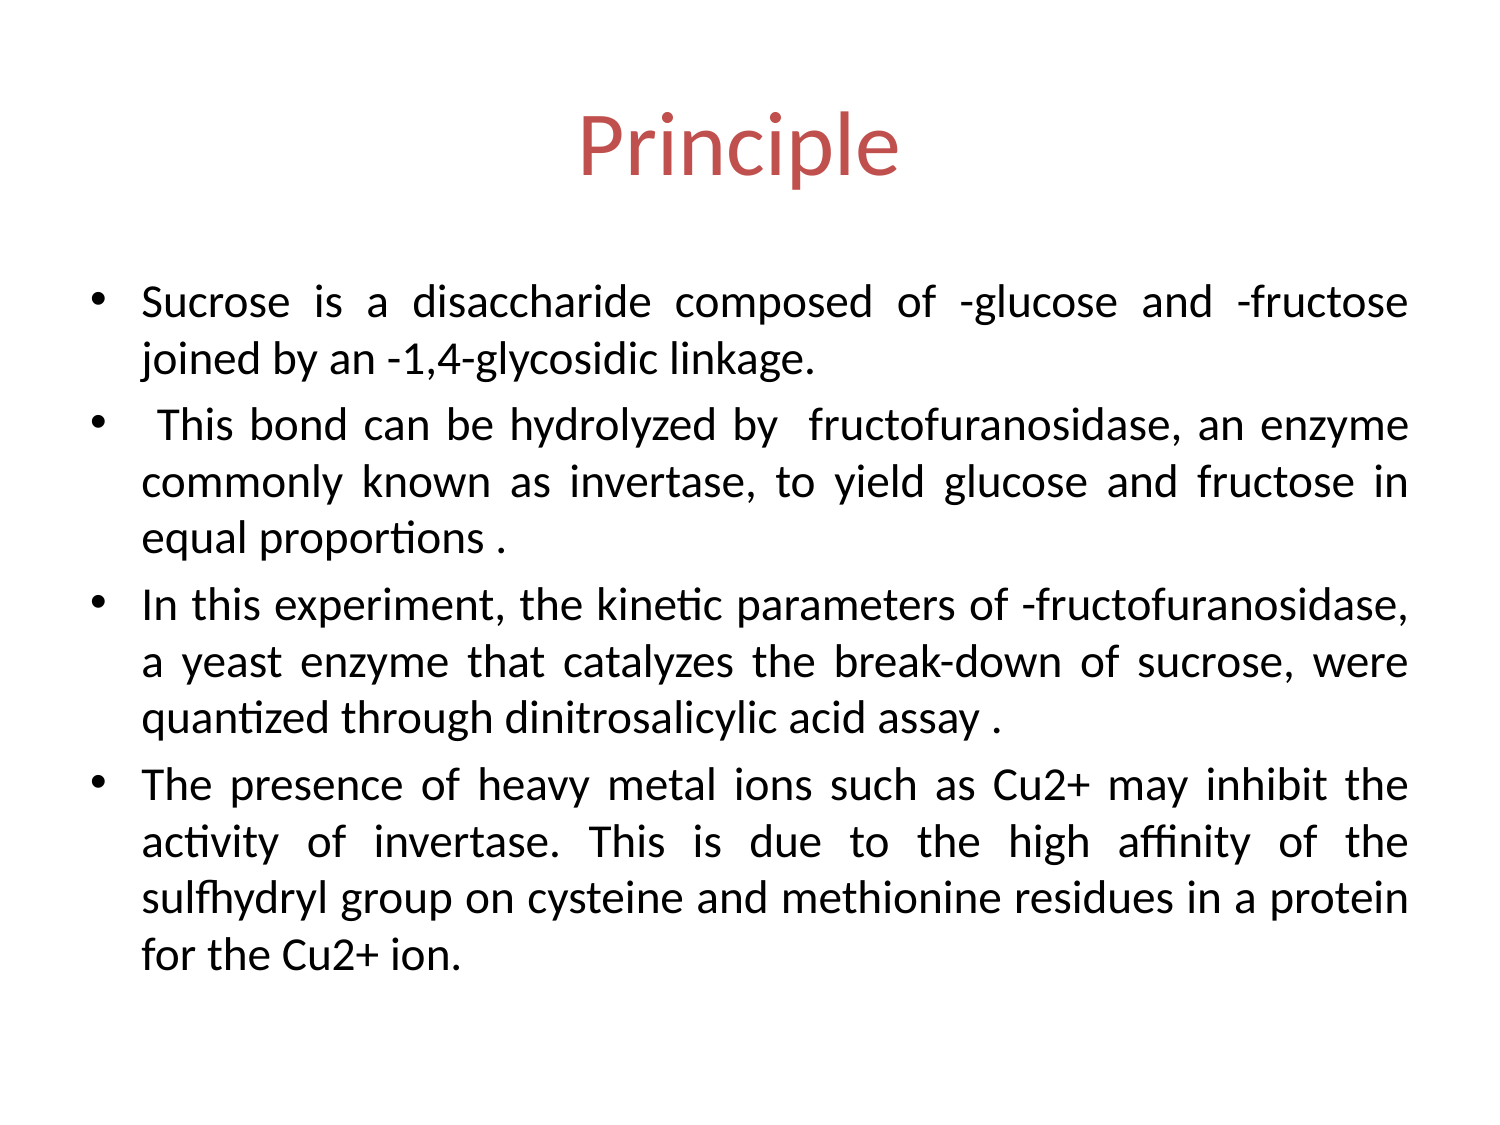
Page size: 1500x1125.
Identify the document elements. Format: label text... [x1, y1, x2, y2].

title Principle [75, 45, 1425, 233]
list Sucrose is a disaccharide composed of -glucose and -fructose joined by an -1,4-glycosidic linkage. This bond can be hydrolyzed by fructofuranosidase, an enzyme commonly known as invertase, to yield glucose and fructose in equal proportions . In this experiment, the kinetic parameters of -fructofuranosidase, a yeast enzyme that catalyzes the break-down of sucrose, were quantized through dinitrosalicylic acid assay . The presence of heavy metal ions such as Cu2+ may inhibit the activity of invertase. This is due to the high affinity of the sulfhydryl group on cysteine and methionine residues in a protein for the Cu2+ ion. [75, 262, 1425, 1005]
